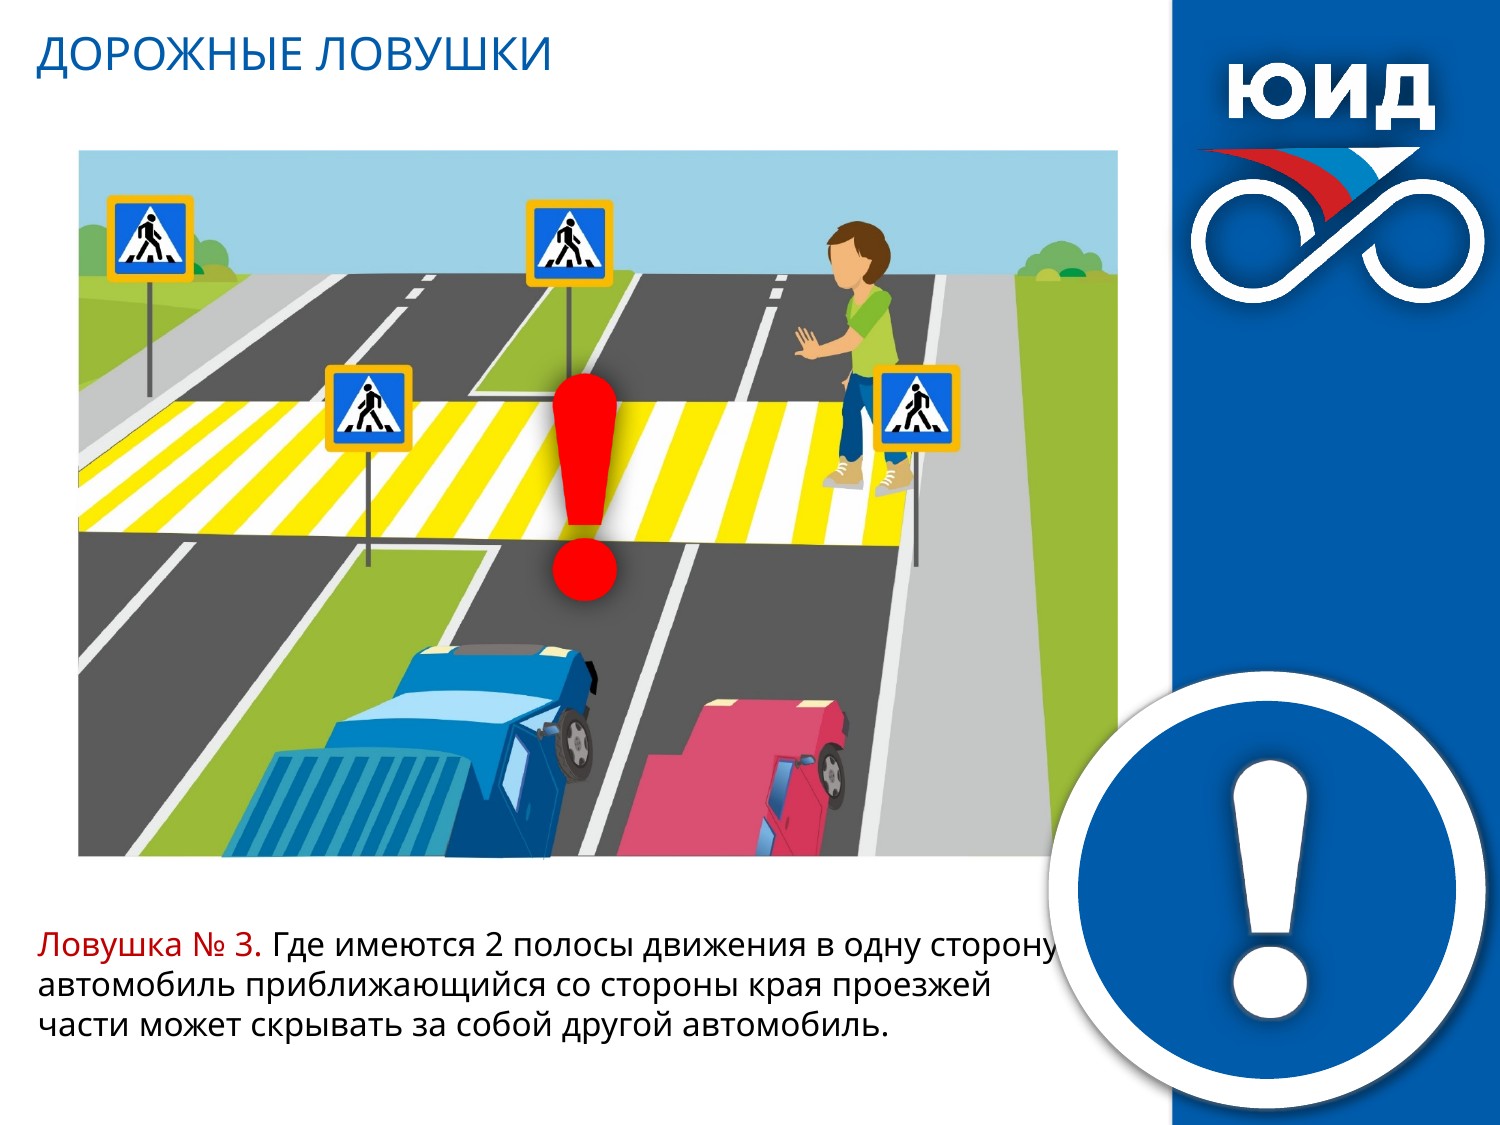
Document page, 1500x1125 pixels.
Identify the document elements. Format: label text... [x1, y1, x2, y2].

text_box Ловушка № 3. Где имеются 2 полосы движения в одну сторону автомобиль приближающийся со стороны края проезжей части может скрывать за собой другой автомобиль. [23, 915, 1048, 1051]
picture [76, 150, 1048, 860]
text_box ДОРОЖНЫЕ ЛОВУШКИ [21, 17, 1048, 87]
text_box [1048, 0, 1500, 1125]
